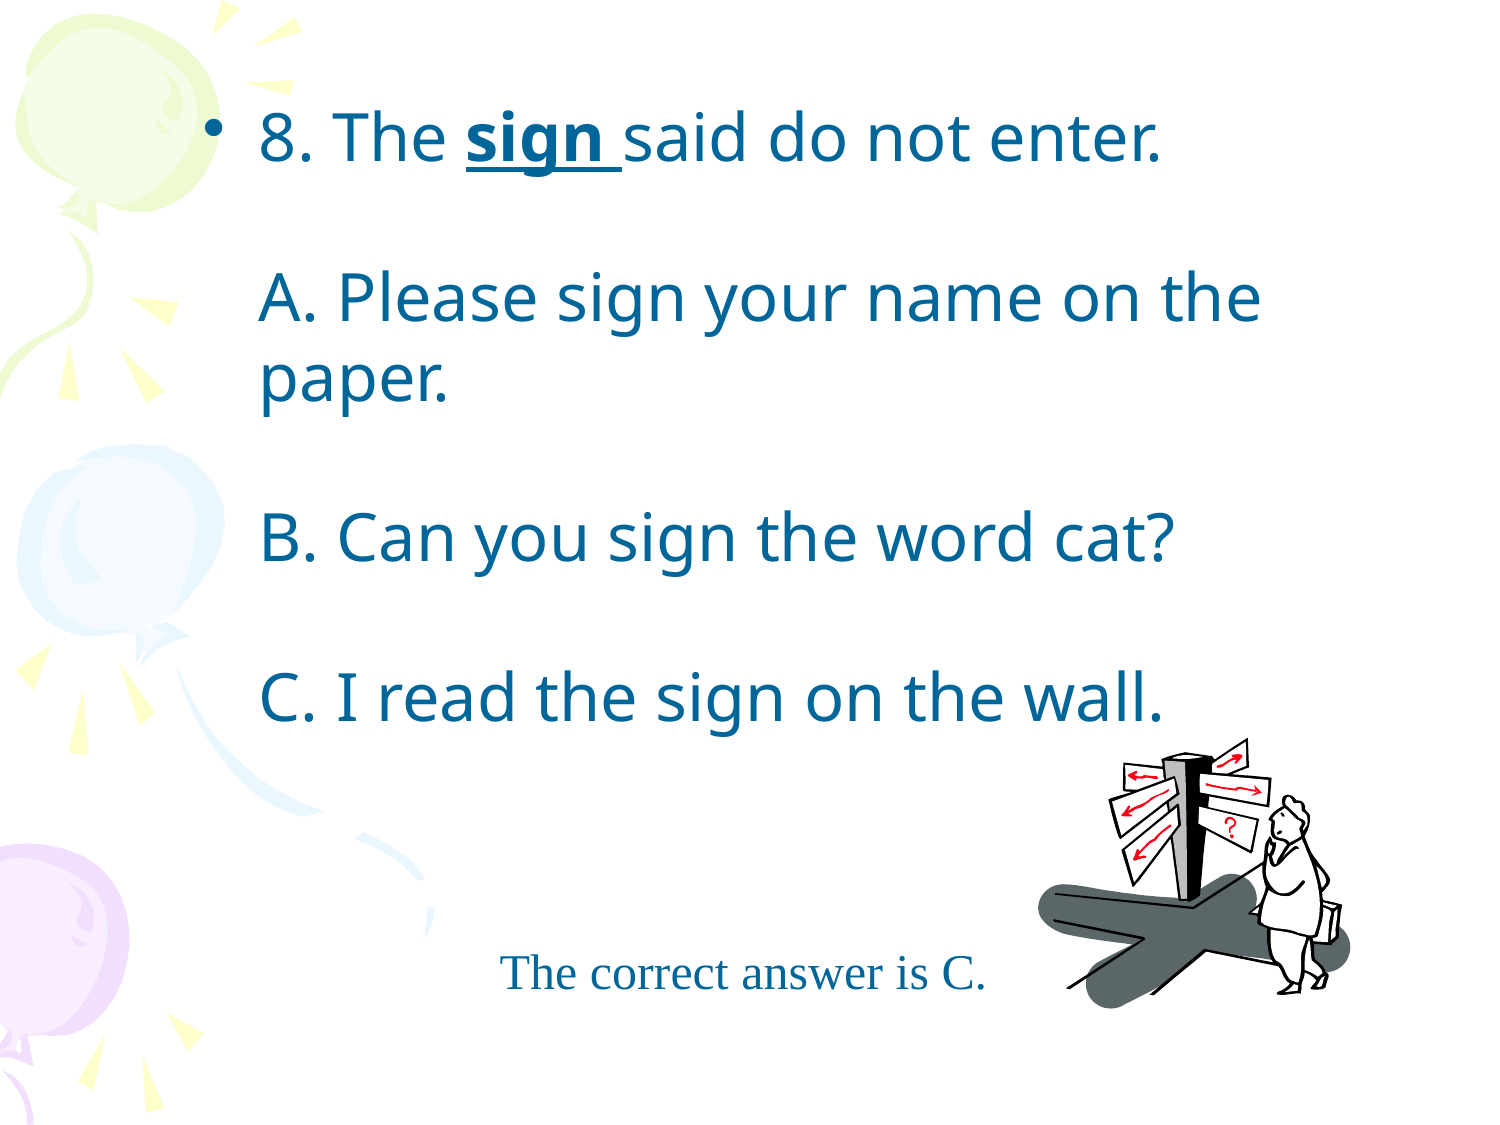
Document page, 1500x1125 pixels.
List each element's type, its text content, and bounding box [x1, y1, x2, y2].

picture [1037, 737, 1355, 1013]
text_box The correct answer is C. [484, 931, 1015, 1007]
list 8. The sign said do not enter. A. Please sign your name on the paper. B. Can you sign the word cat? C. I read the sign on the wall. [187, 87, 1463, 826]
